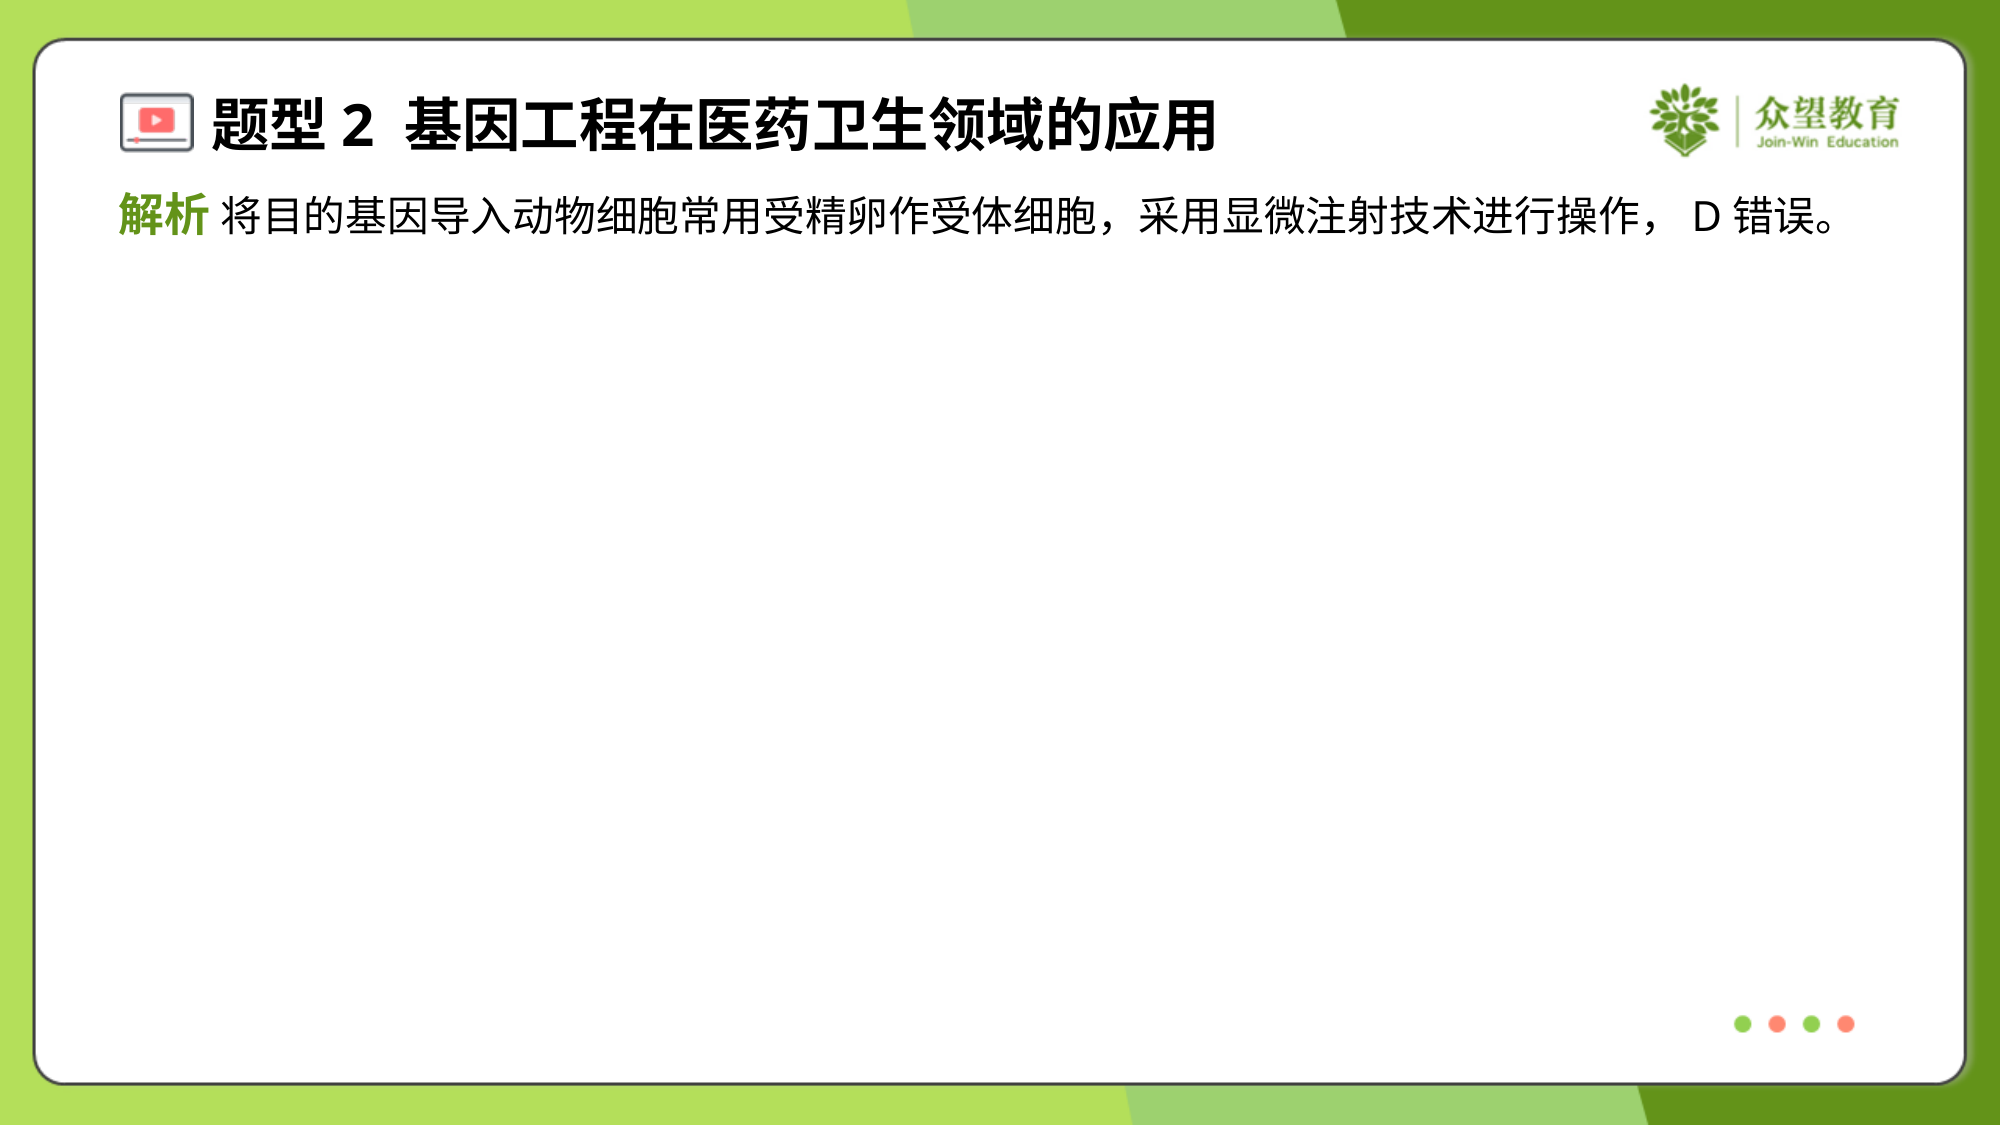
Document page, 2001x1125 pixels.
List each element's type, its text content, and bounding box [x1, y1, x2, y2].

picture [0, 0, 2000, 1125]
text_box 解析 将目的基因导入动物细胞常用受精卵作受体细胞，采用显微注射技术进行操作，D错误。 [118, 159, 1883, 231]
